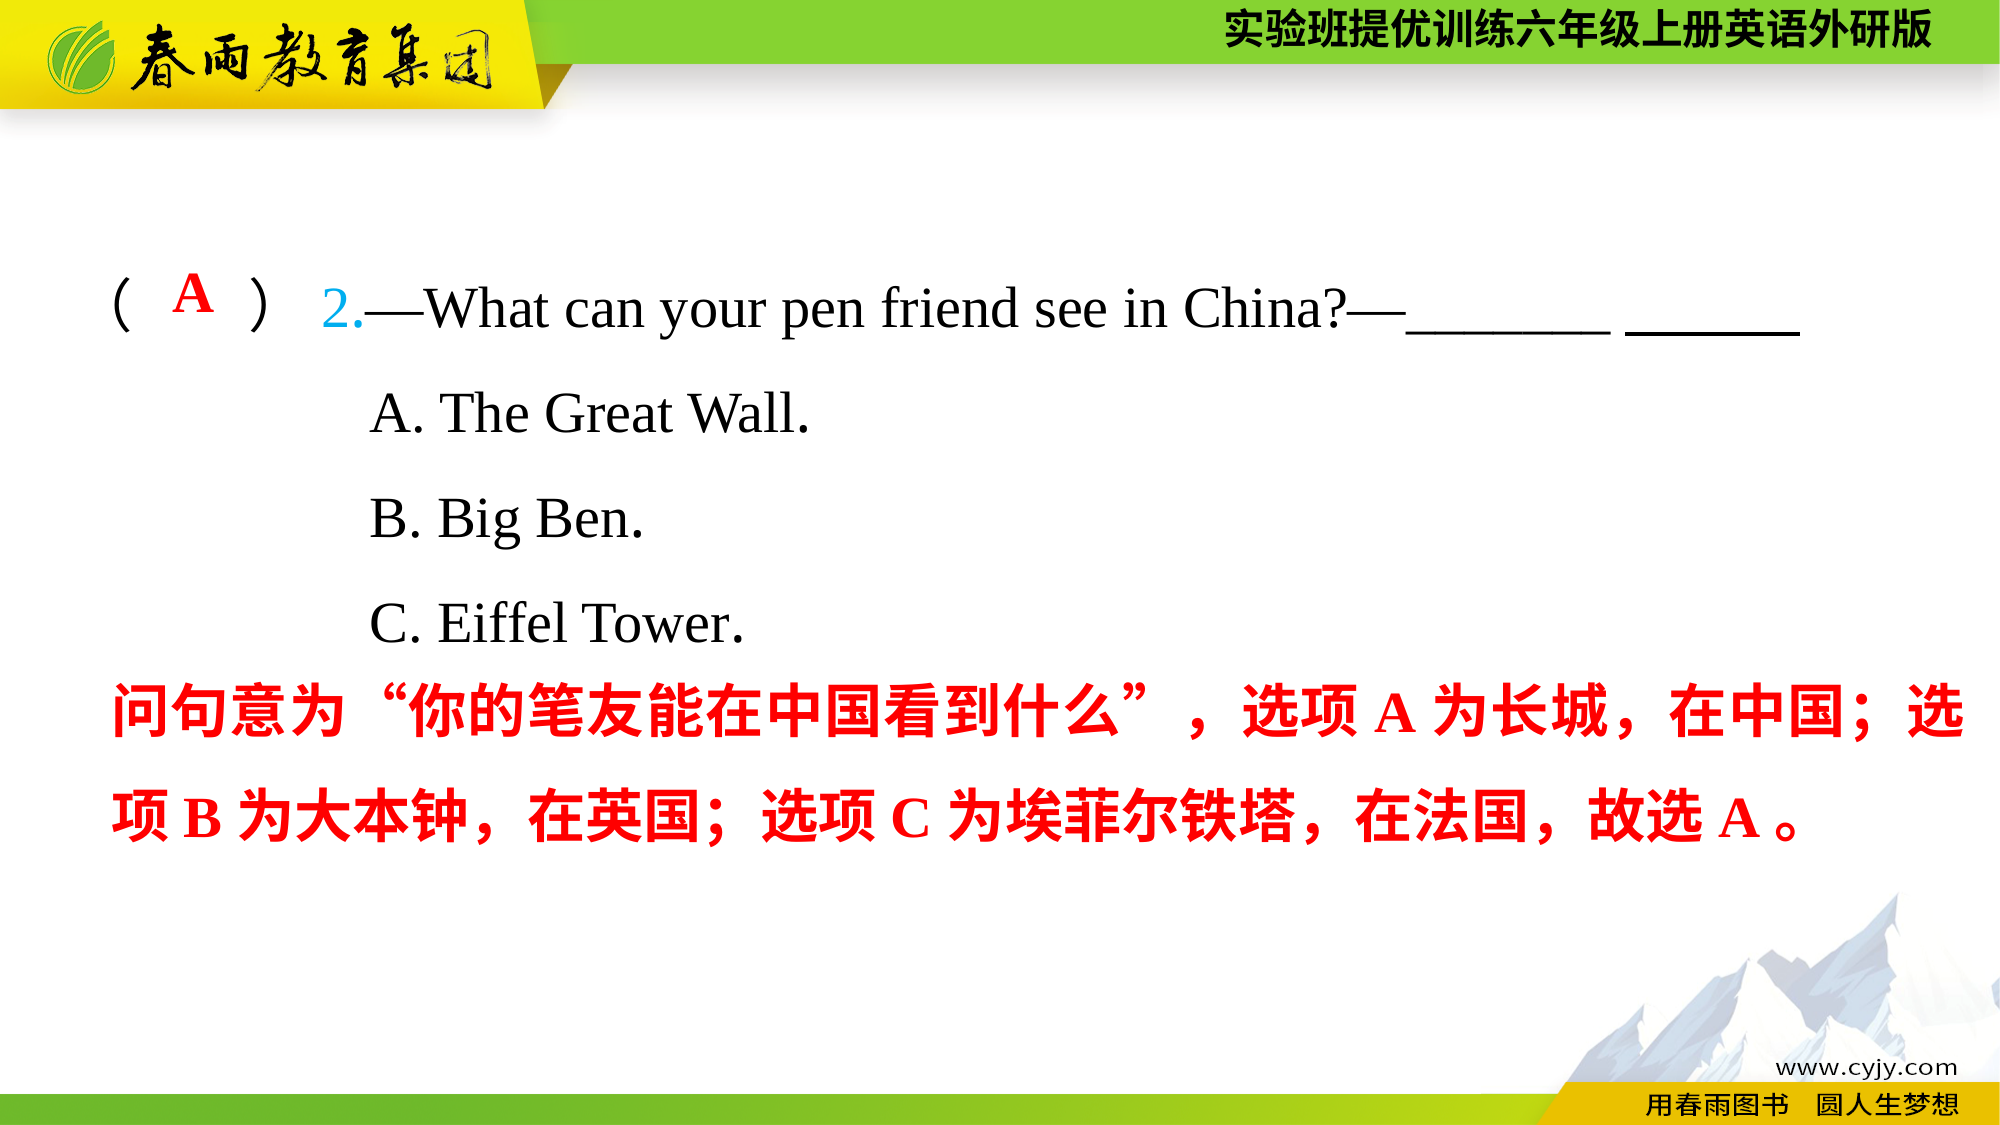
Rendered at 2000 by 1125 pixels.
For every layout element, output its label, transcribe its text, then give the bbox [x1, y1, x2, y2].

text_box 问句意为“你的笔友能在中国看到什么”，选项A为长城，在中国；选项B为大本钟，在英国；选项C为埃菲尔铁塔，在法国，故选A。 [96, 632, 1981, 858]
list （ ）2.—What can your pen friend see in China?—_______ A. The Great Wall. B. Big Ben. C. Eiffel Tower. [59, 226, 1944, 653]
text_box A [157, 246, 230, 332]
picture [0, 0, 2000, 1125]
